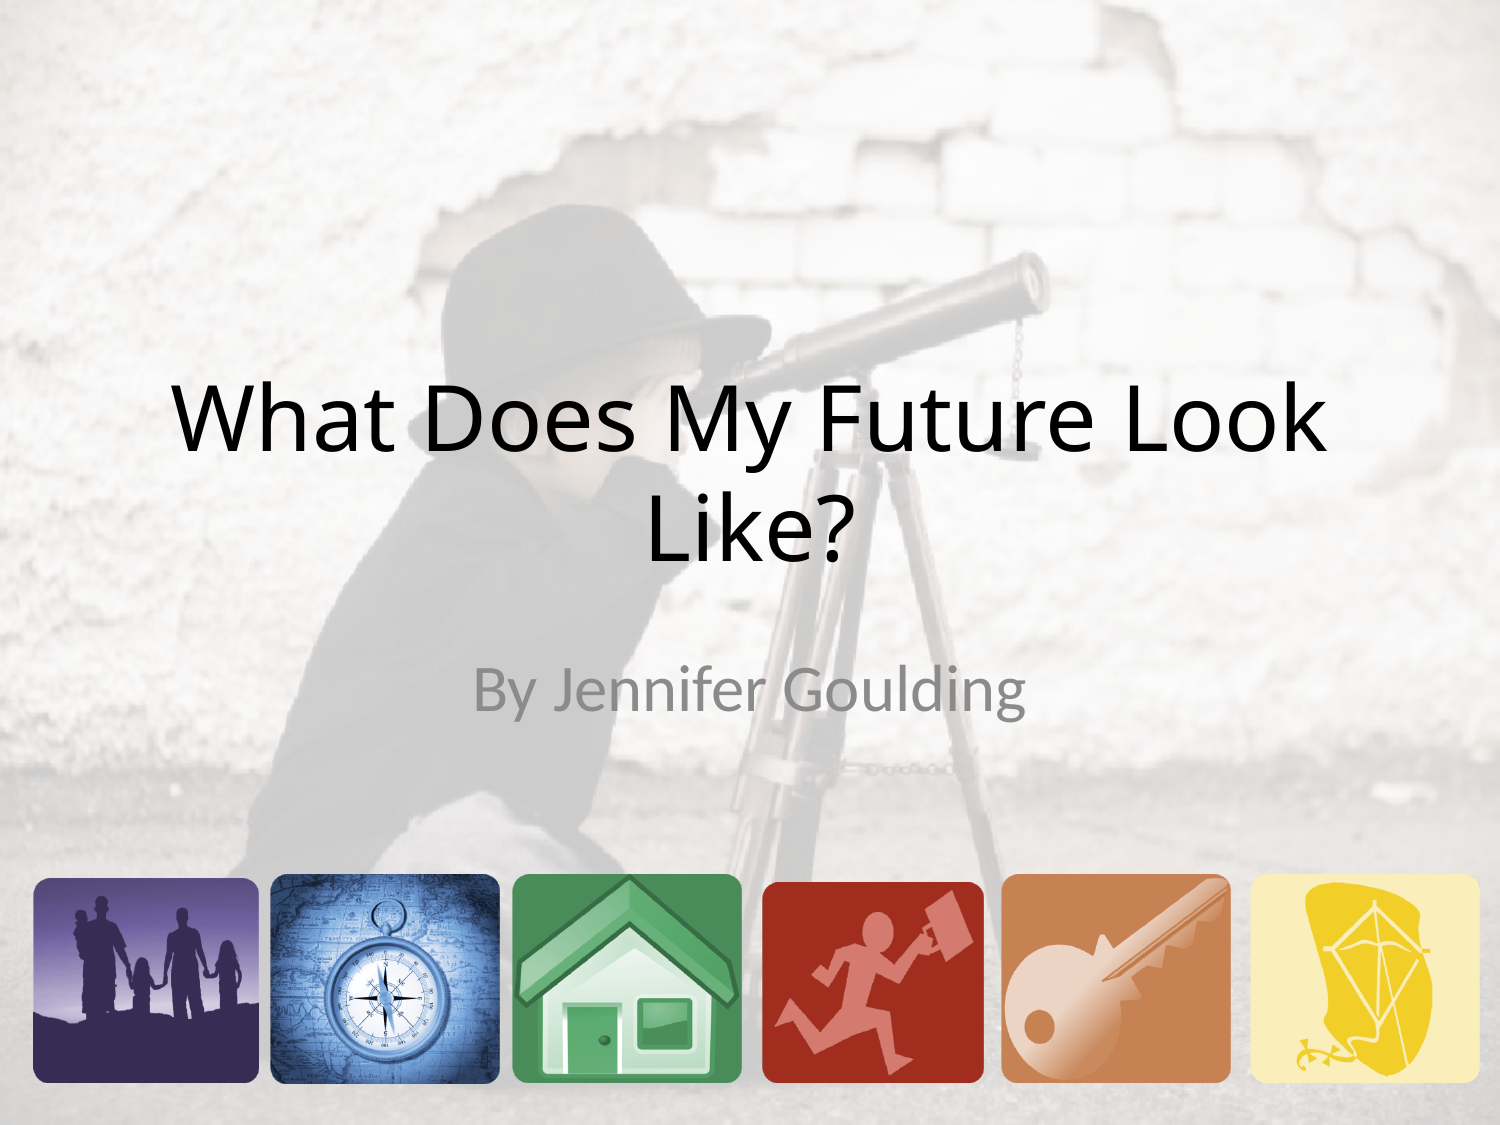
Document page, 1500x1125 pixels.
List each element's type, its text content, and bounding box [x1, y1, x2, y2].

picture [33, 878, 259, 1084]
title What Does My Future Look Like? [112, 349, 1388, 591]
picture [512, 874, 742, 1084]
picture [1001, 874, 1232, 1084]
picture [269, 874, 501, 1084]
picture [762, 882, 985, 1084]
subtitle By Jennifer Goulding [225, 637, 1275, 925]
picture [1249, 874, 1480, 1084]
